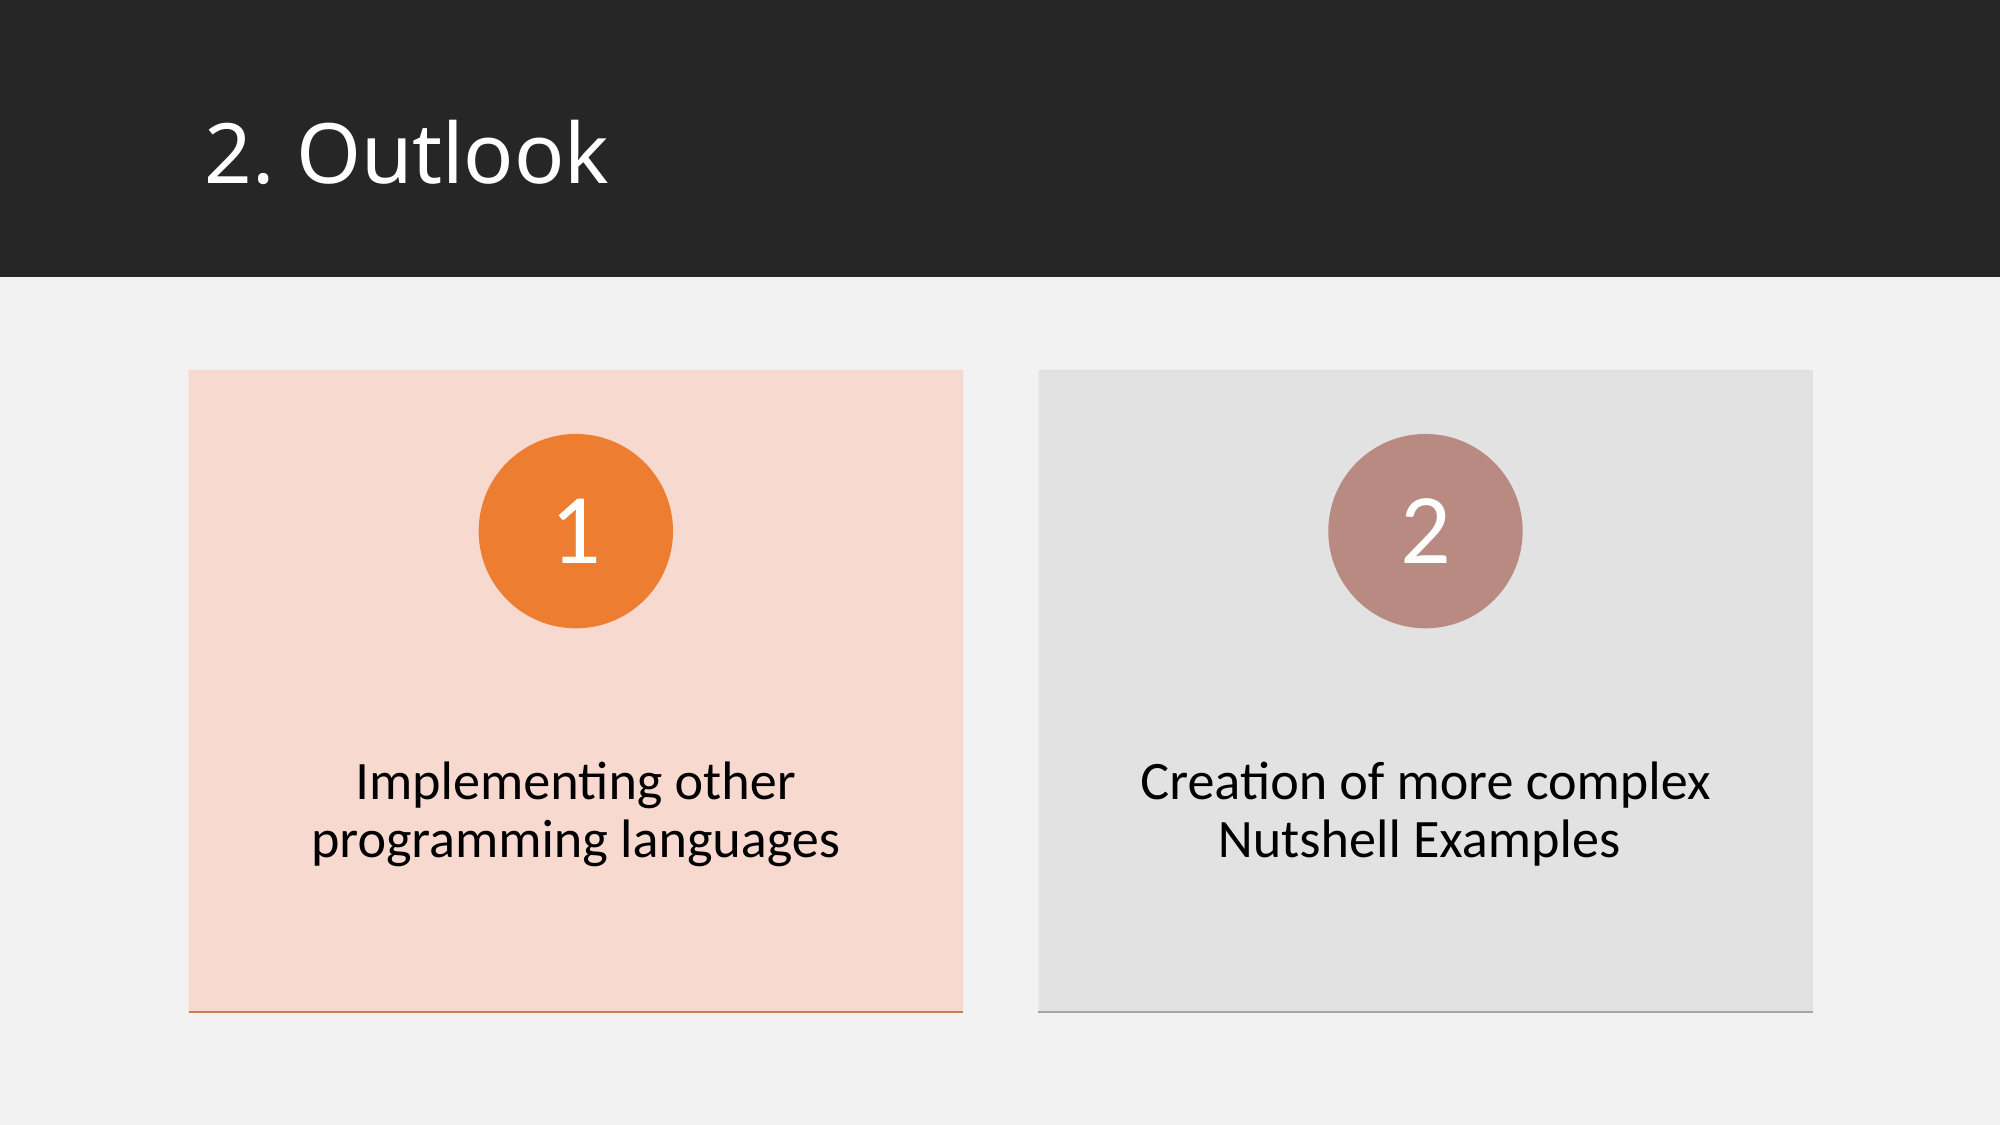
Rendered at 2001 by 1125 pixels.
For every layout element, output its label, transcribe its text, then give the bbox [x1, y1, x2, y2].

text_box [0, 0, 2000, 276]
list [189, 370, 1812, 1012]
text_box [0, 276, 2000, 1125]
title 2. Outlook [189, 104, 1812, 253]
